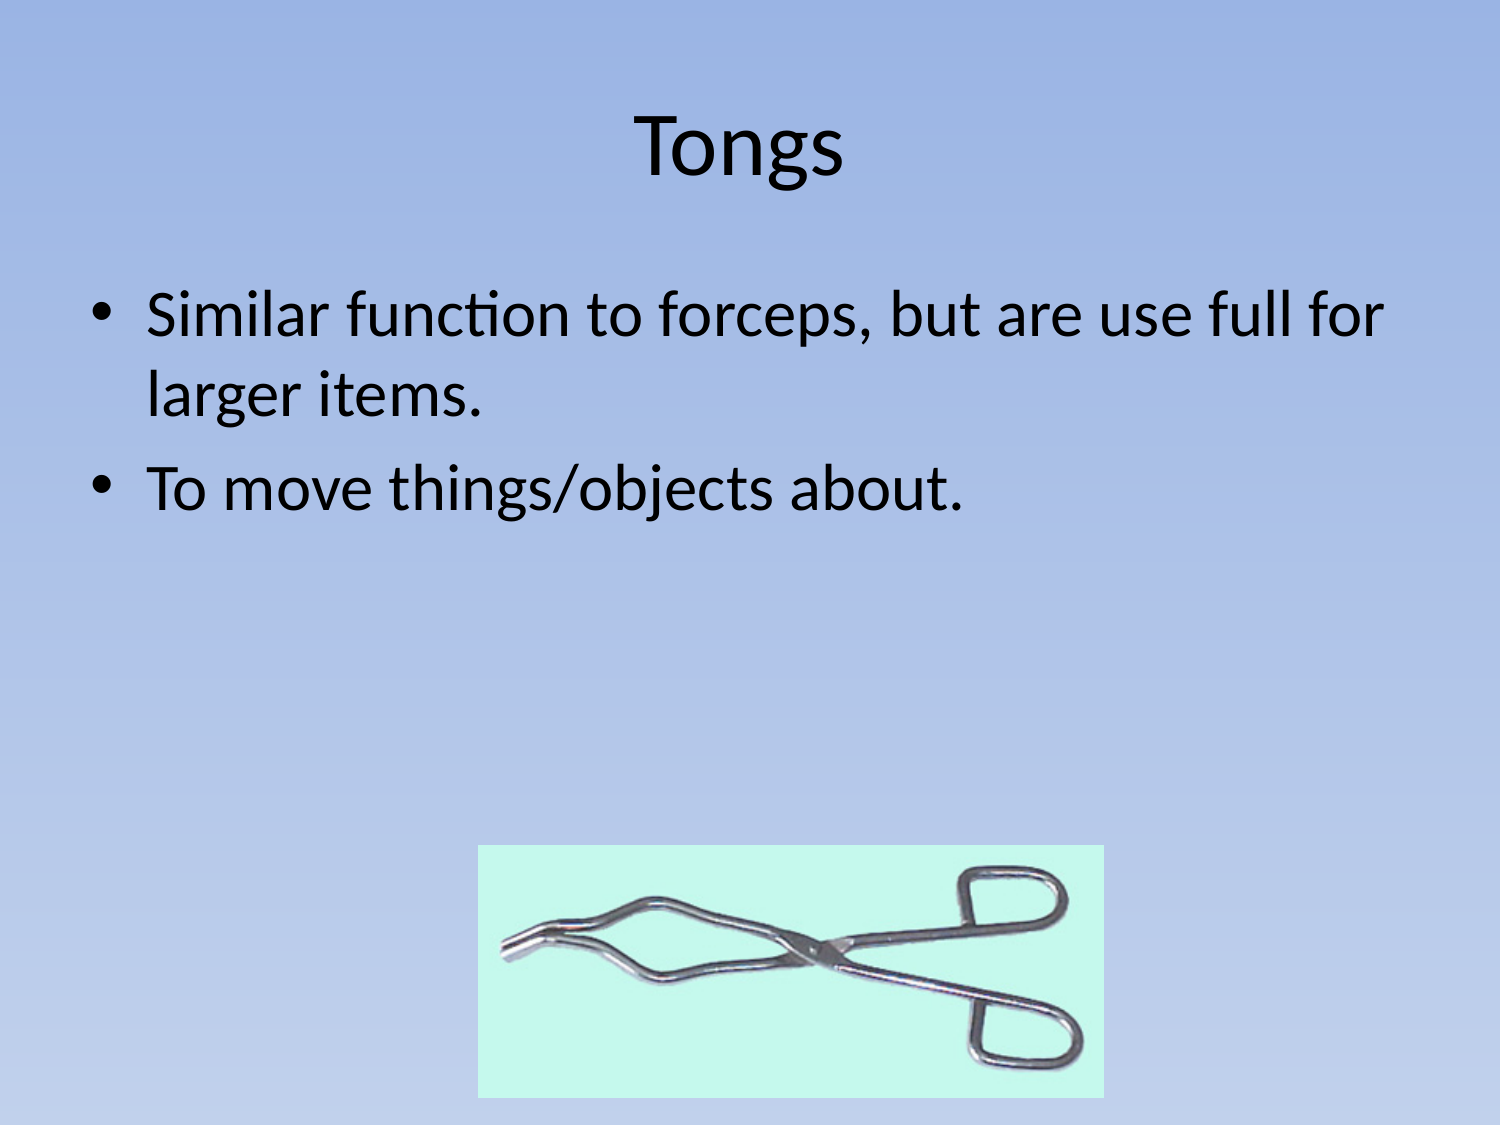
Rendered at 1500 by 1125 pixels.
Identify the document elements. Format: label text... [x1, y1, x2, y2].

picture [478, 845, 1104, 1098]
list Similar function to forceps, but are use full for larger items. To move things/objects about. [75, 262, 1425, 1005]
title Tongs [75, 45, 1425, 233]
